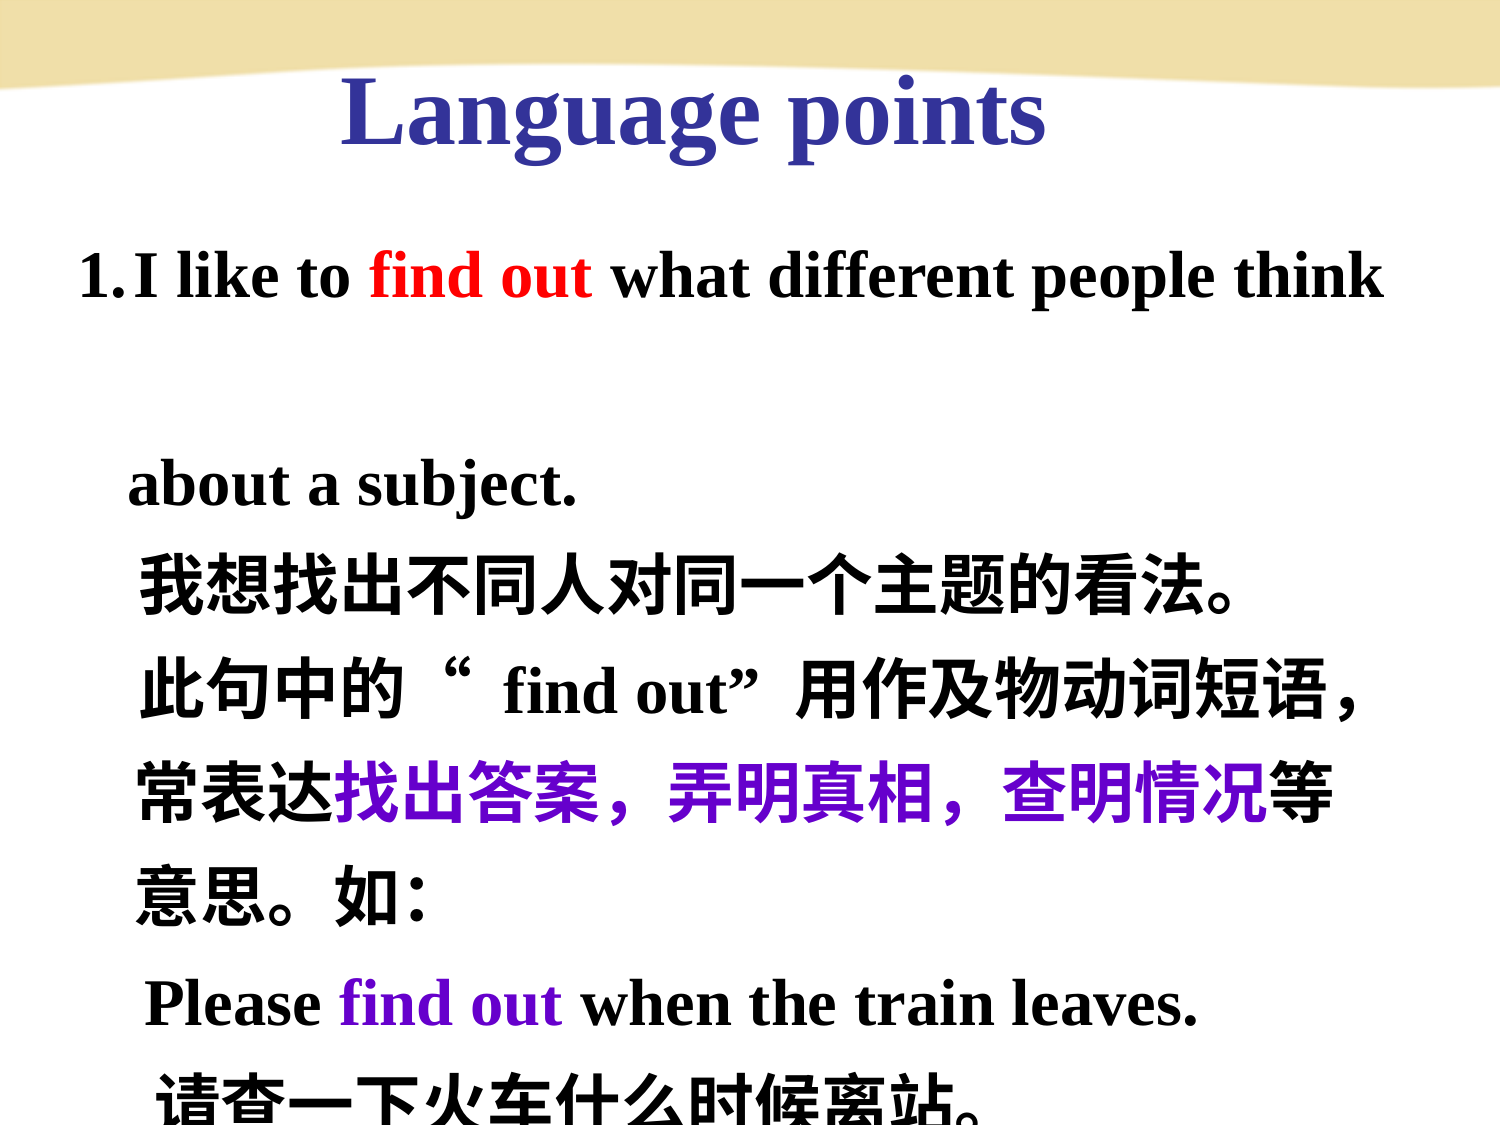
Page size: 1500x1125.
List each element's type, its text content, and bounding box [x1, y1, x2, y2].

text_box I like to find out what different people think about a subject. 我想找出不同人对同一个主题的看法。 此句中的“ find out” 用作及物动词短语，常表达找出答案，弄明真相，查明情况等意思。如： Please find out when the train leaves. 请查一下火车什么时候离站。 [62, 199, 1413, 1125]
picture [0, 0, 1500, 1125]
text_box Language points [325, 37, 1064, 173]
